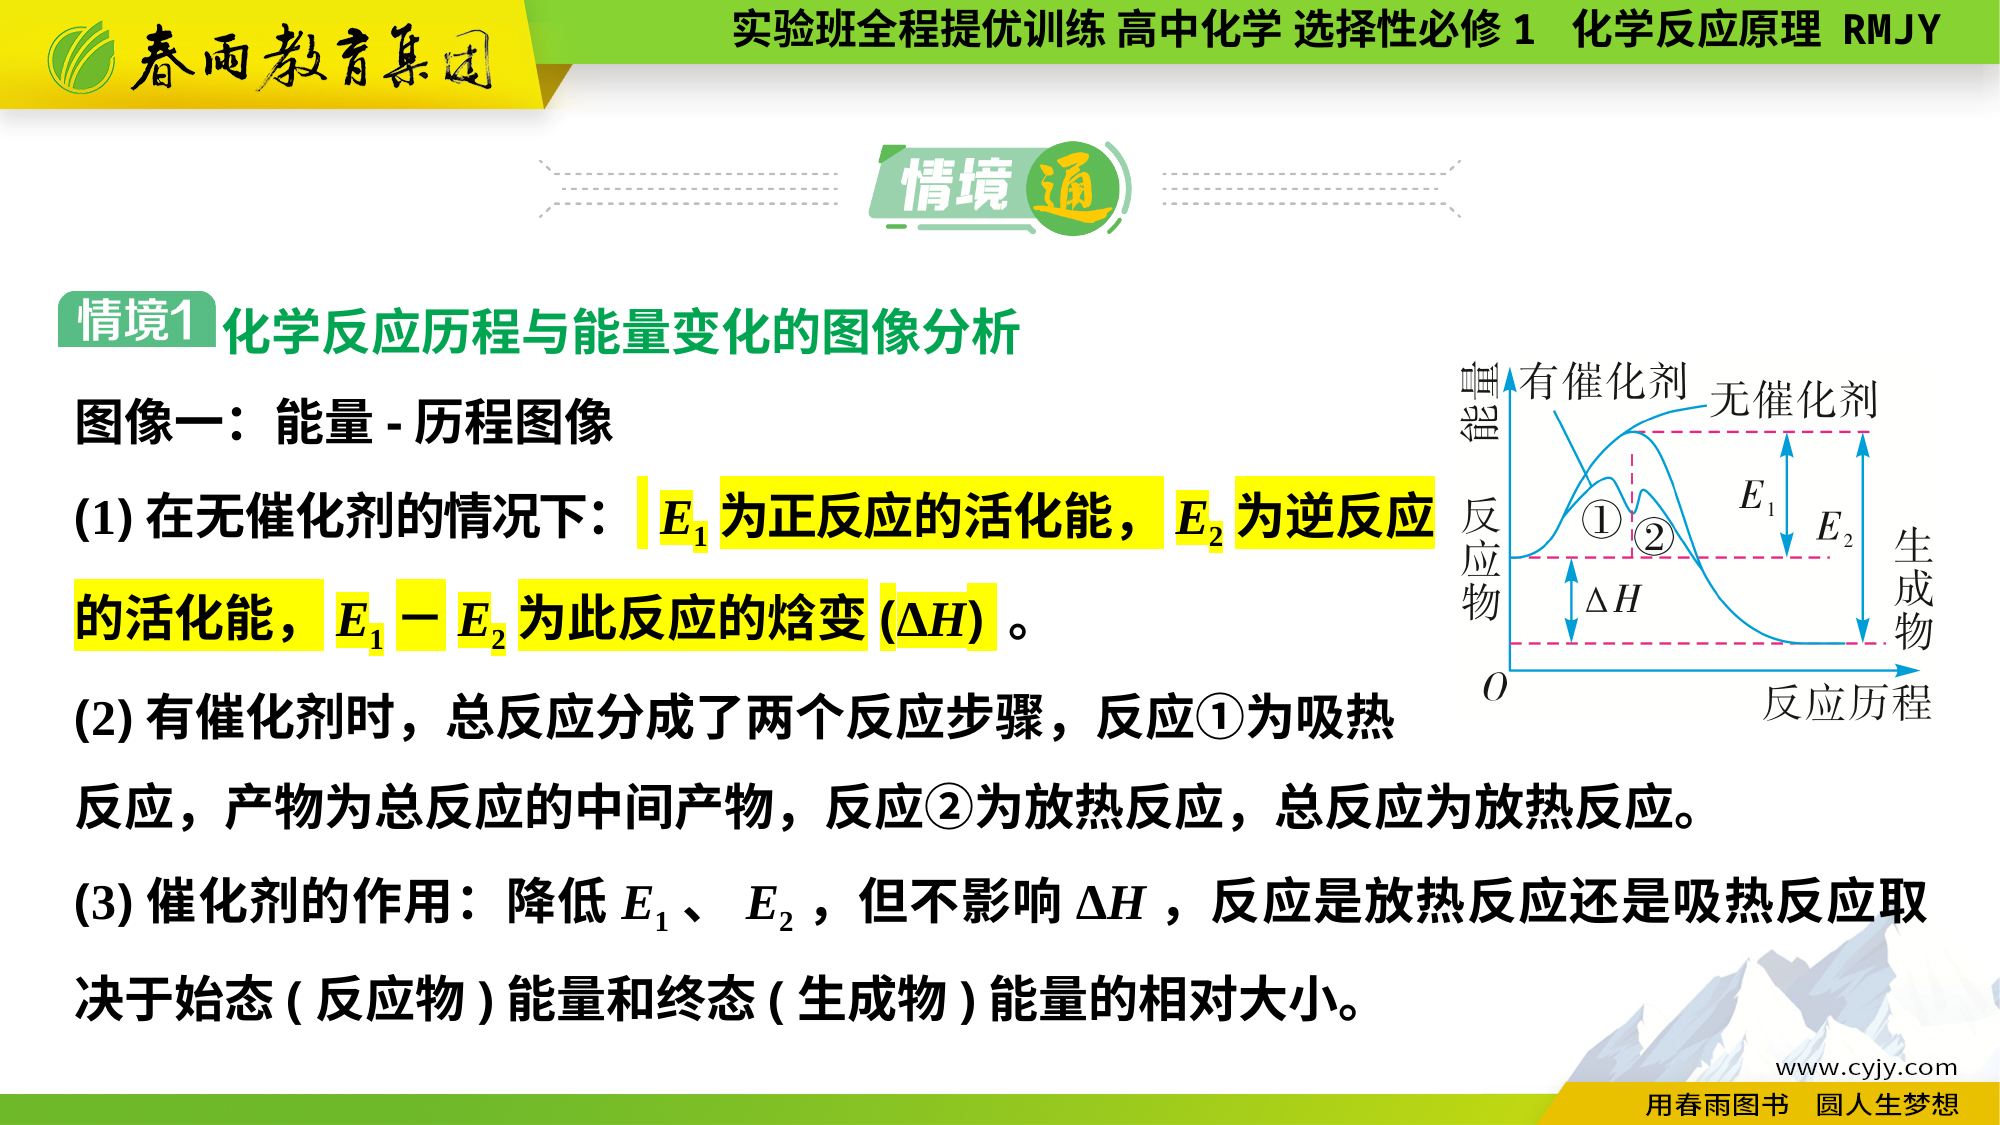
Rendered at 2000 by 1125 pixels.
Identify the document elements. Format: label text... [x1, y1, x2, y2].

list 化学反应历程与能量变化的图像分析 图像一：能量-历程图像 (1)在无催化剂的情况下： E1为正反应的活化能，E2为逆反应 的活化能，E1－E2为此反应的焓变(ΔH) 。 (2)有催化剂时，总反应分成了两个反应步骤，反应①为吸热 反应，产物为总反应的中间产物，反应②为放热反应，总反应为放热反应。 (3)催化剂的作用：降低E1、E2，但不影响ΔH，反应是放热反应还是吸热反应取决于始态(反应物)能量和终态(生成物)能量的相对大小。 [59, 262, 1944, 1005]
picture [0, 0, 2000, 1125]
